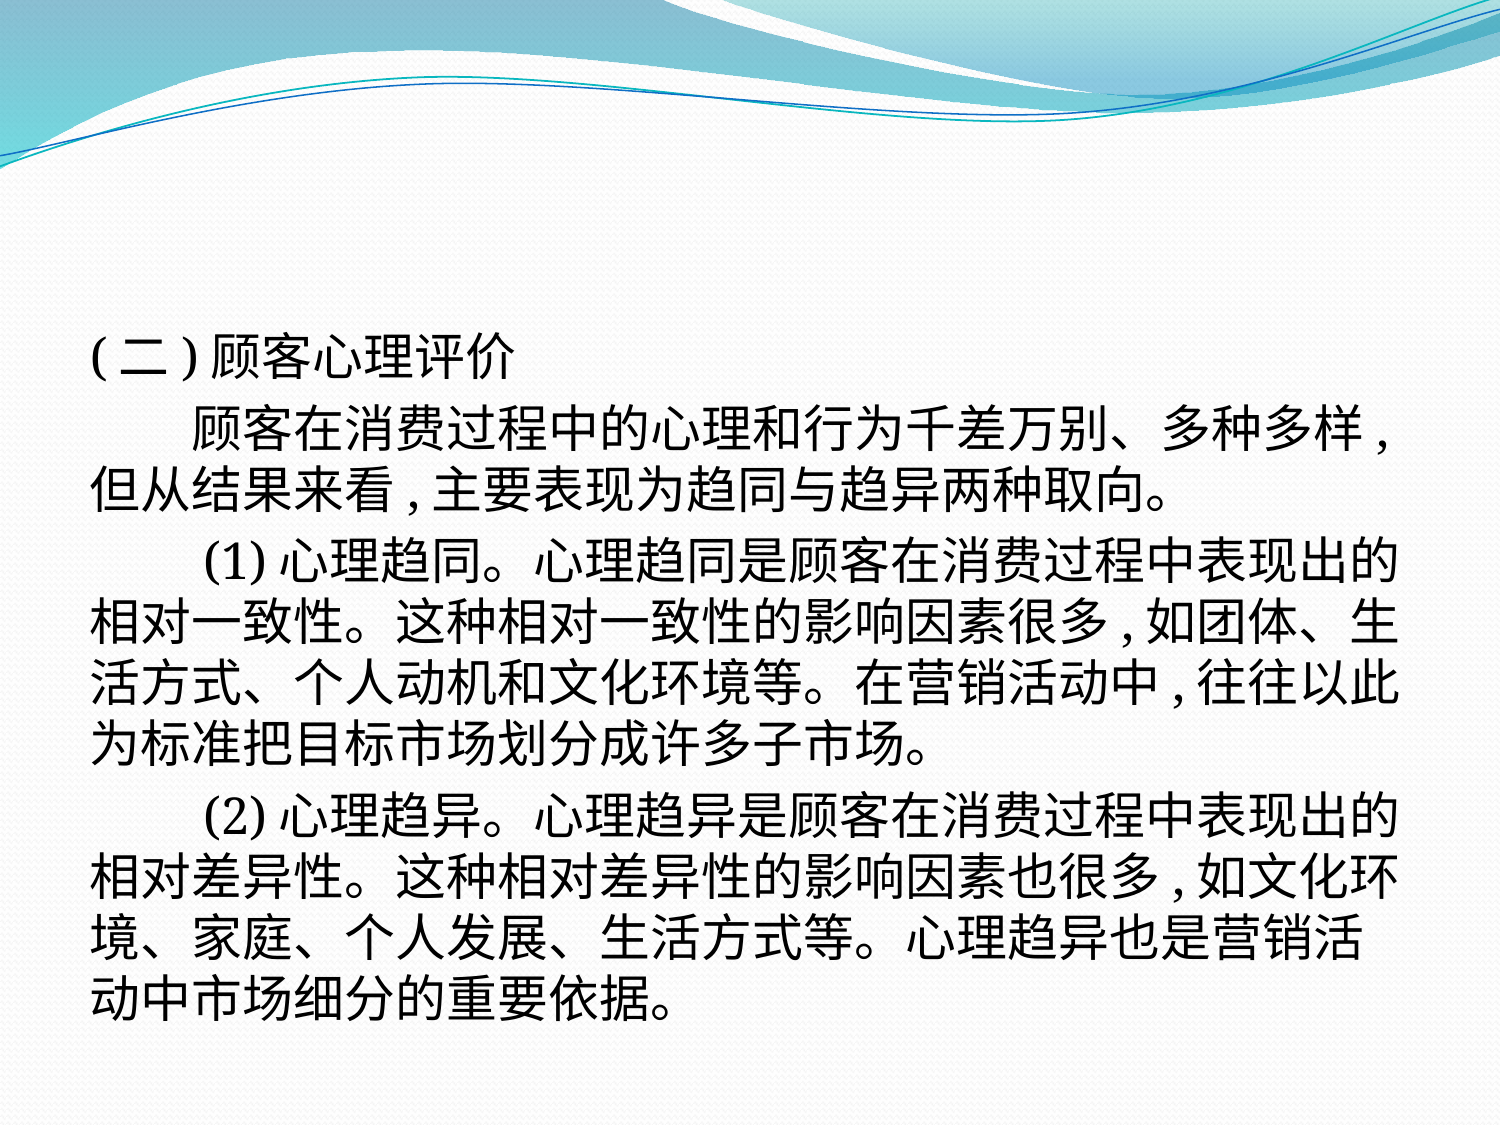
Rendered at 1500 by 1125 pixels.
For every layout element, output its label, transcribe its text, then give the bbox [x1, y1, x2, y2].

list (二)顾客心理评价 顾客在消费过程中的心理和行为千差万别、多种多样,但从结果来看,主要表现为趋同与趋异两种取向。 (1)心理趋同。心理趋同是顾客在消费过程中表现出的相对一致性。这种相对一致性的影响因素很多,如团体、生活方式、个人动机和文化环境等。在营销活动中,往往以此为标准把目标市场划分成许多子市场。 (2)心理趋异。心理趋异是顾客在消费过程中表现出的相对差异性。这种相对差异性的影响因素也很多,如文化环境、家庭、个人发展、生活方式等。心理趋异也是营销活动中市场细分的重要依据。 [75, 317, 1425, 1038]
